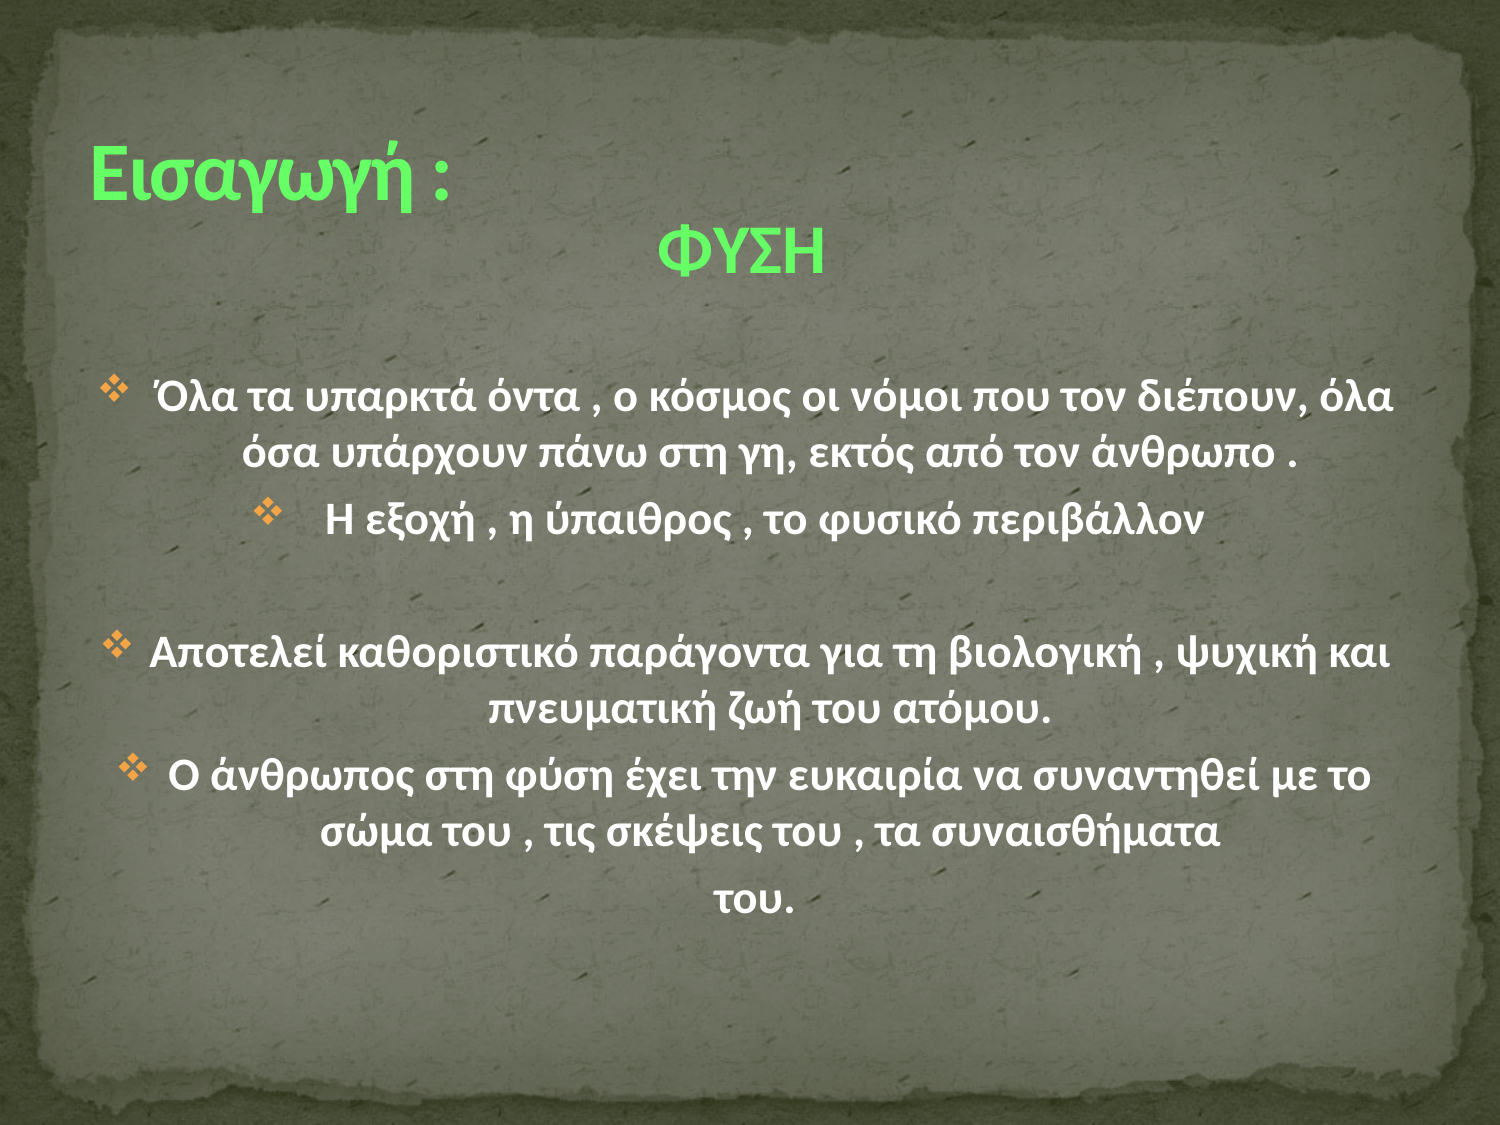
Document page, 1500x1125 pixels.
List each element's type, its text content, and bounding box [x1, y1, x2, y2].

list ΦΥΣΗ Όλα τα υπαρκτά όντα , ο κόσμος οι νόμοι που τον διέπουν, όλα όσα υπάρχουν πάνω στη γη, εκτός από τον άνθρωπο . Η εξοχή , η ύπαιθρος , το φυσικό περιβάλλον Αποτελεί καθοριστικό παράγοντα για τη βιολογική , ψυχική και πνευματική ζωή του ατόμου. Ο άνθρωπος στη φύση έχει την ευκαιρία να συναντηθεί με το σώμα του , τις σκέψεις του , τα συναισθήματα του. [75, 196, 1425, 1000]
title Εισαγωγή : [74, 24, 1425, 225]
